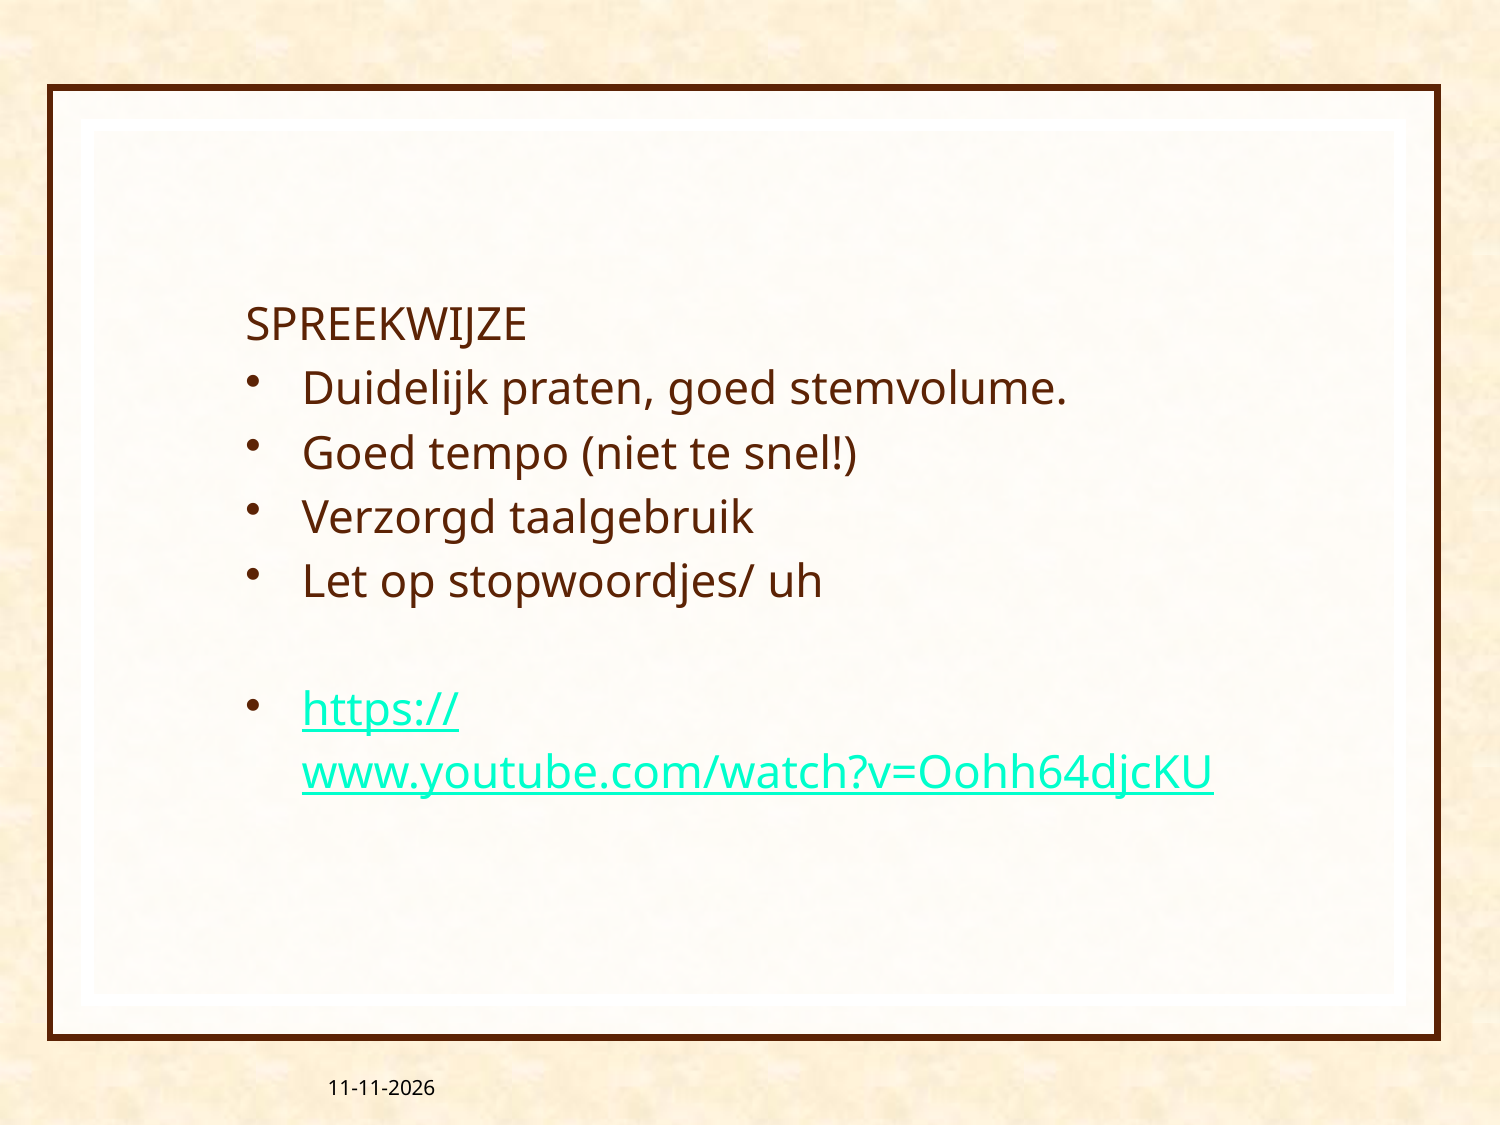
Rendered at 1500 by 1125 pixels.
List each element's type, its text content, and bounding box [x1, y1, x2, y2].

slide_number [312, 1052, 575, 1125]
picture [0, 0, 1500, 1125]
list SPREEKWIJZE Duidelijk praten, goed stemvolume. Goed tempo (niet te snel!) Verzorgd taalgebruik Let op stopwoordjes/ uh https://www.youtube.com/watch?v=Oohh64djcKU [229, 287, 1350, 976]
